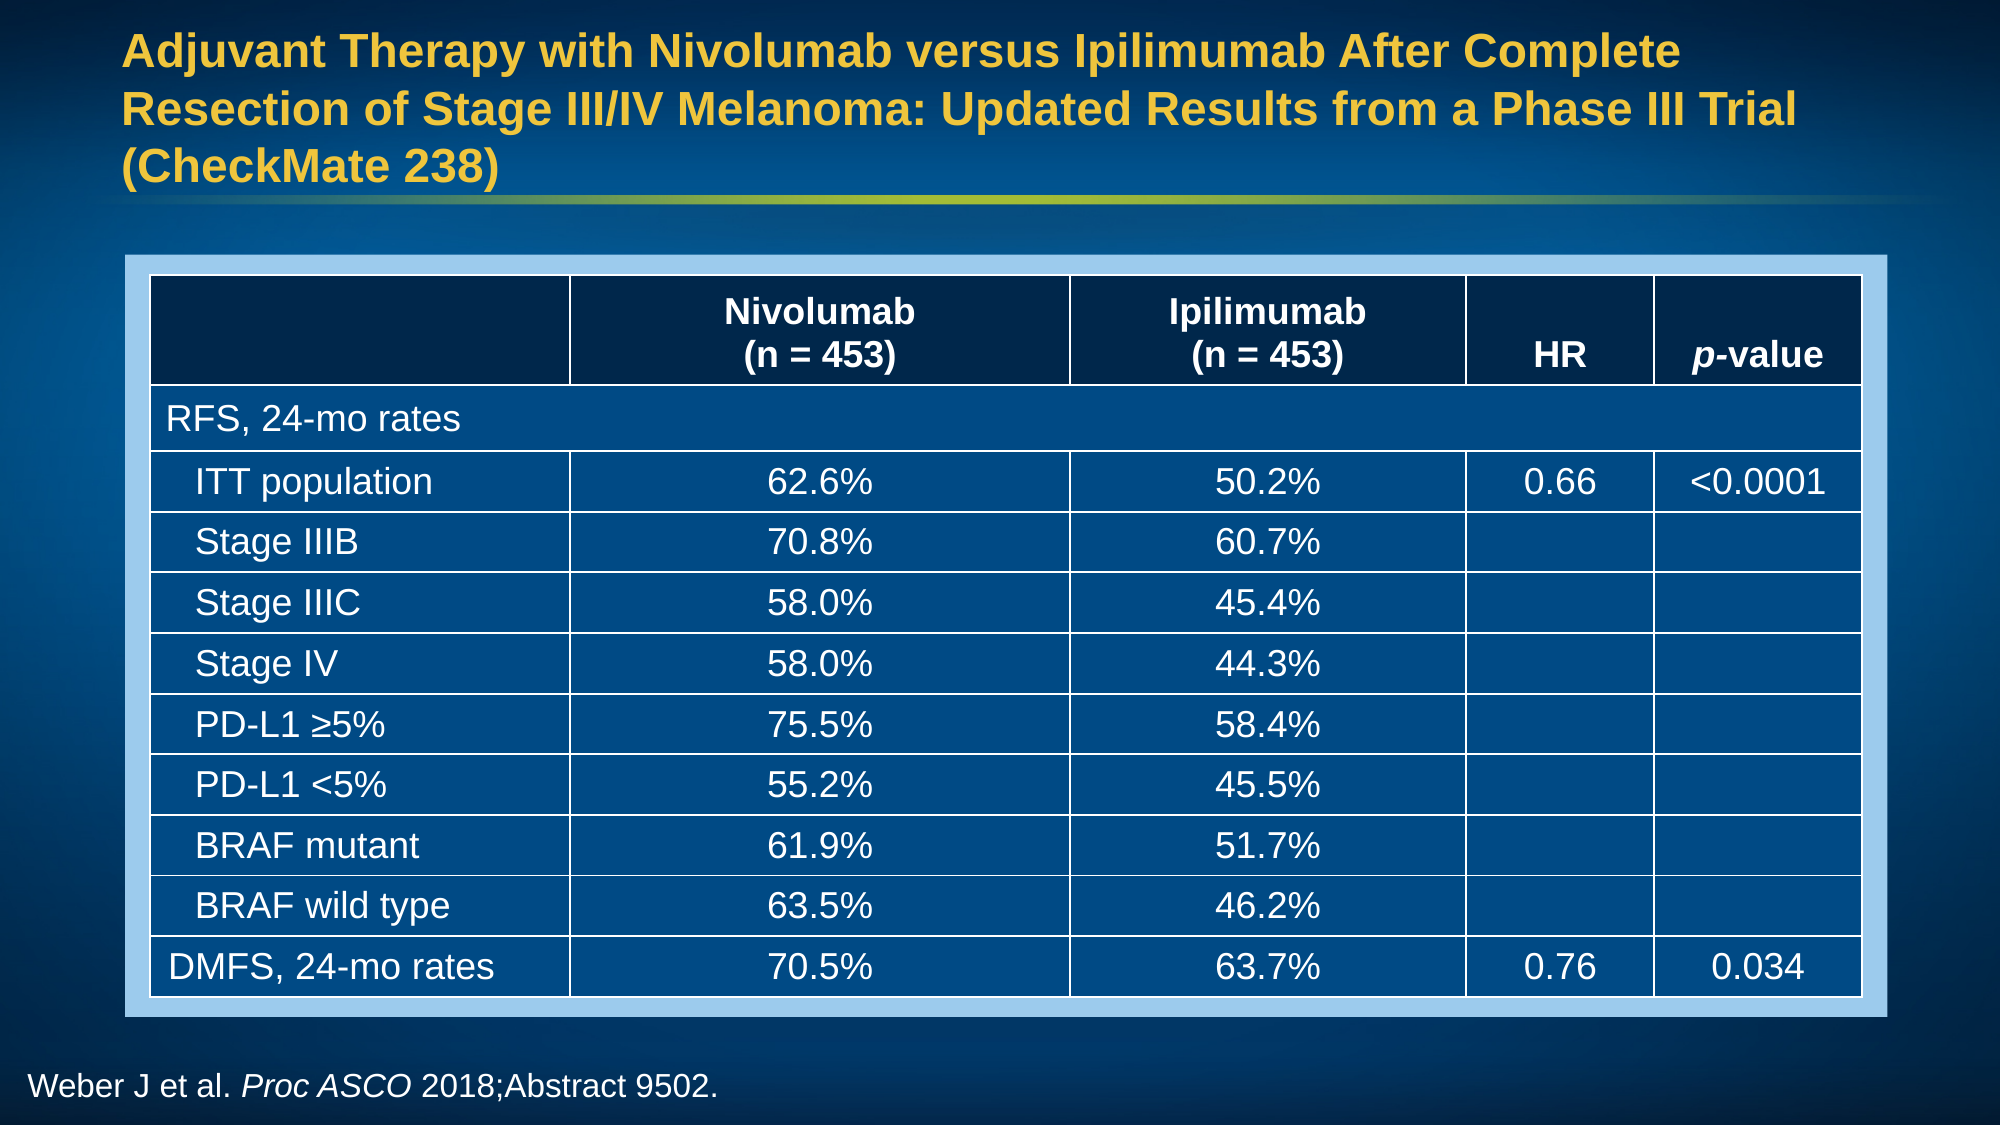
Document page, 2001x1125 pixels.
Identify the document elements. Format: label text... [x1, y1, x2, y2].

table_cell [1467, 513, 1653, 571]
table_cell 75.5% [571, 695, 1069, 753]
title Adjuvant Therapy with Nivolumab versus Ipilimumab After Complete Resection of Stage III/IV Melanoma: Updated Results from a Phase III Trial (CheckMate 238) [106, 12, 1907, 200]
table_cell 55.2% [571, 755, 1069, 814]
table_cell [1655, 695, 1861, 753]
table_cell PD-L1 ≥5% [151, 695, 569, 753]
table_cell [1655, 755, 1861, 814]
table_header [151, 276, 569, 384]
table_cell 63.5% [571, 876, 1069, 935]
table_cell <0.0001 [1655, 452, 1861, 511]
table_header p-value [1655, 276, 1861, 384]
table_cell [1655, 816, 1861, 875]
table_cell 0.034 [1655, 937, 1861, 996]
table_cell 58.0% [571, 634, 1069, 693]
table_cell [1655, 573, 1861, 632]
table_header Nivolumab (n = 453) [571, 276, 1069, 384]
table_cell Stage IIIB [151, 513, 569, 571]
table_cell 50.2% [1071, 452, 1465, 511]
table_cell 70.5% [571, 937, 1069, 996]
table_cell 0.66 [1467, 452, 1653, 511]
table_cell RFS, 24-mo rates [151, 386, 1861, 450]
table_cell Stage IV [151, 634, 569, 693]
table_cell [1655, 634, 1861, 693]
table_cell 60.7% [1071, 513, 1465, 571]
text_box Weber J et al. Proc ASCO 2018;Abstract 9502. [4, 1056, 1805, 1116]
table_cell [1467, 634, 1653, 693]
text_box [125, 254, 1888, 1017]
table_cell [1467, 816, 1653, 875]
table_cell Stage IIIC [151, 573, 569, 632]
table_cell [1467, 573, 1653, 632]
picture [0, 0, 2000, 1125]
table_cell [1467, 695, 1653, 753]
table_cell [1655, 876, 1861, 935]
table_cell 0.76 [1467, 937, 1653, 996]
table_cell 62.6% [571, 452, 1069, 511]
table_cell 70.8% [571, 513, 1069, 571]
table_cell [1467, 876, 1653, 935]
table_cell [1467, 755, 1653, 814]
table_cell 51.7% [1071, 816, 1465, 875]
table_cell 58.0% [571, 573, 1069, 632]
table_cell 44.3% [1071, 634, 1465, 693]
table_cell [1655, 513, 1861, 571]
table_cell BRAF mutant [151, 816, 569, 875]
table_header Ipilimumab (n = 453) [1071, 276, 1465, 384]
table_cell 58.4% [1071, 695, 1465, 753]
table_cell PD-L1 <5% [151, 755, 569, 814]
table_cell 46.2% [1071, 876, 1465, 935]
table_cell DMFS, 24-mo rates [151, 937, 569, 996]
table_cell 45.5% [1071, 755, 1465, 814]
table_cell 61.9% [571, 816, 1069, 875]
table_cell ITT population [151, 452, 569, 511]
table_cell 63.7% [1071, 937, 1465, 996]
table_cell 45.4% [1071, 573, 1465, 632]
table_header HR [1467, 276, 1653, 384]
table_cell BRAF wild type [151, 876, 569, 935]
